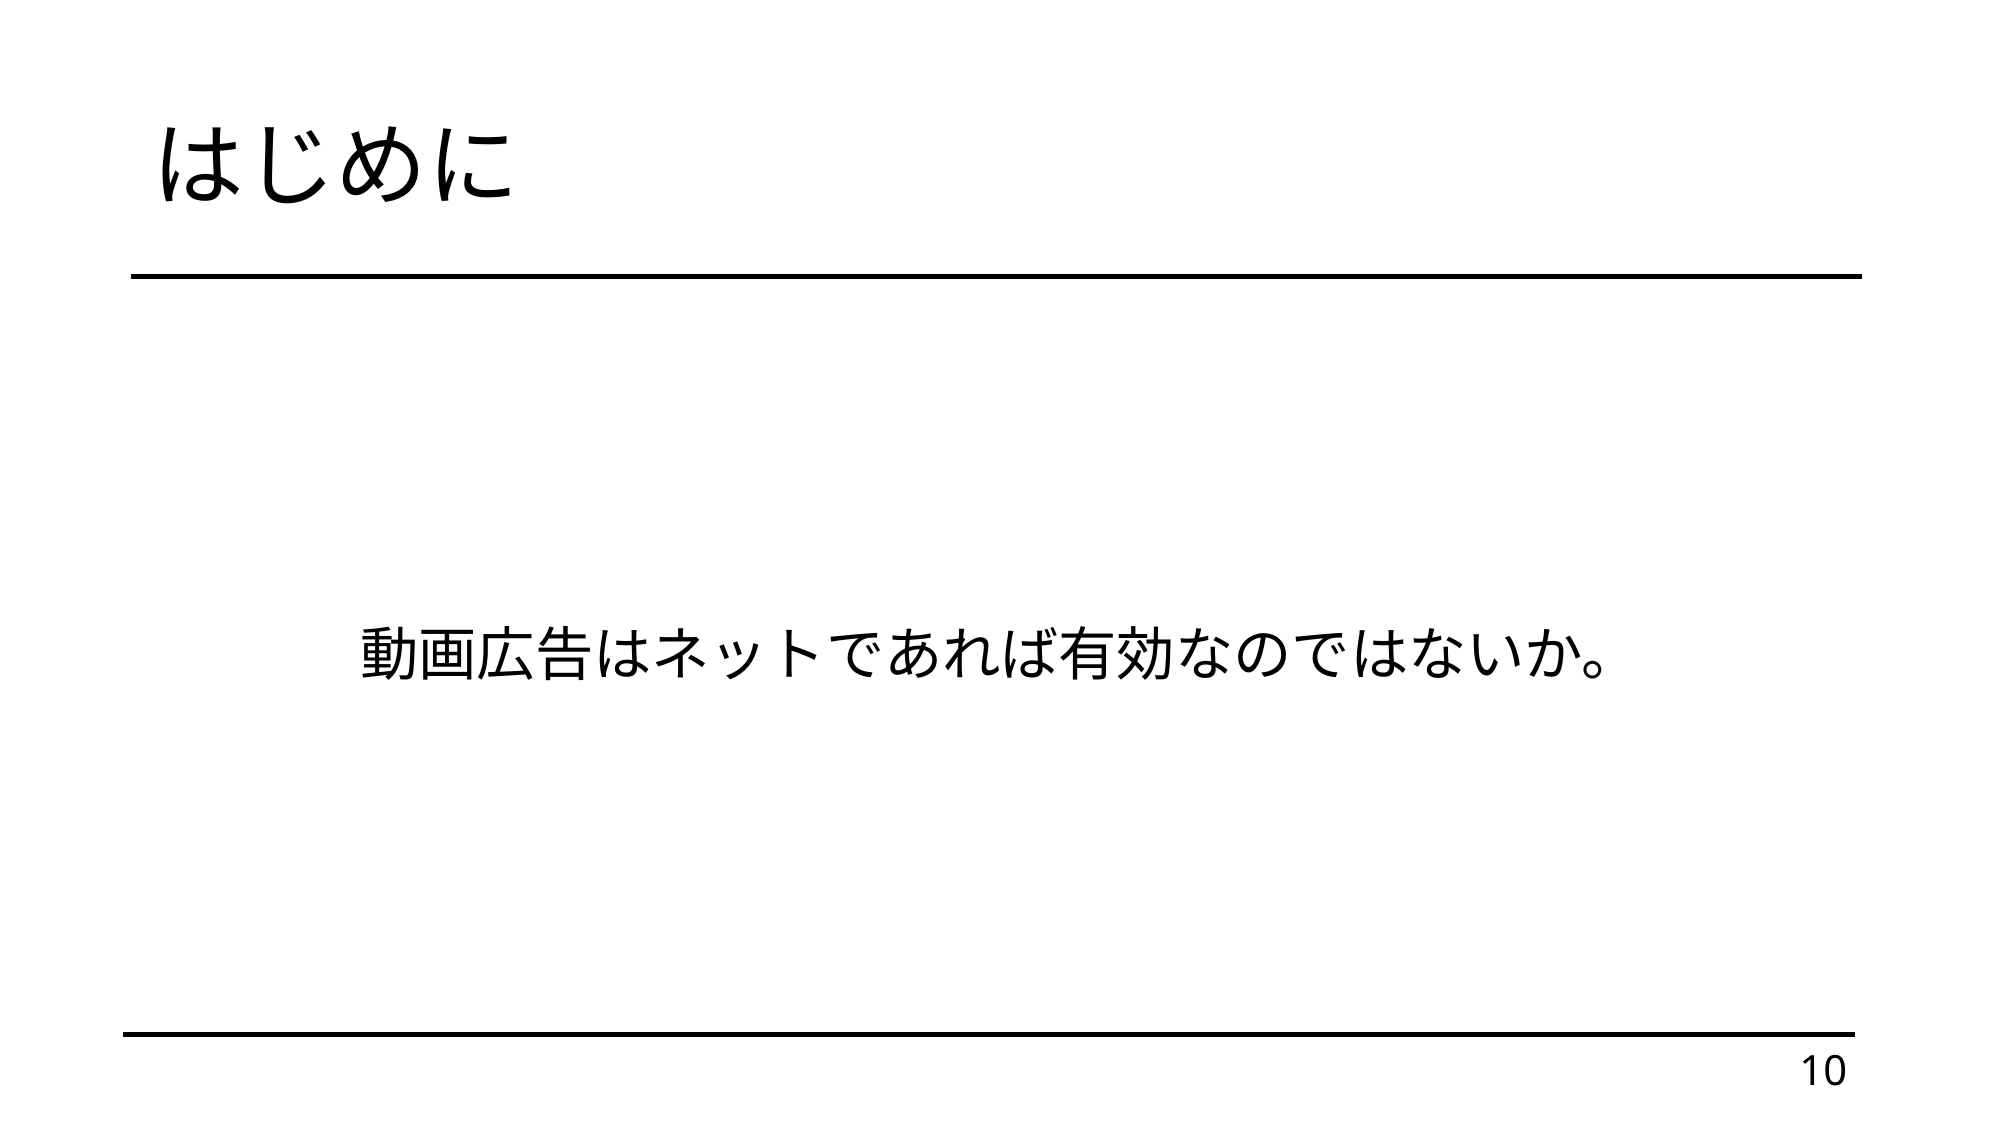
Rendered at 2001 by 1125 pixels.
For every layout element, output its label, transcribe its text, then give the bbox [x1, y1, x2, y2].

slide_number 10 [1412, 1042, 1863, 1103]
title はじめに [137, 59, 1863, 276]
list 動画広告はネットであれば有効なのではないか。 [137, 299, 1863, 1014]
